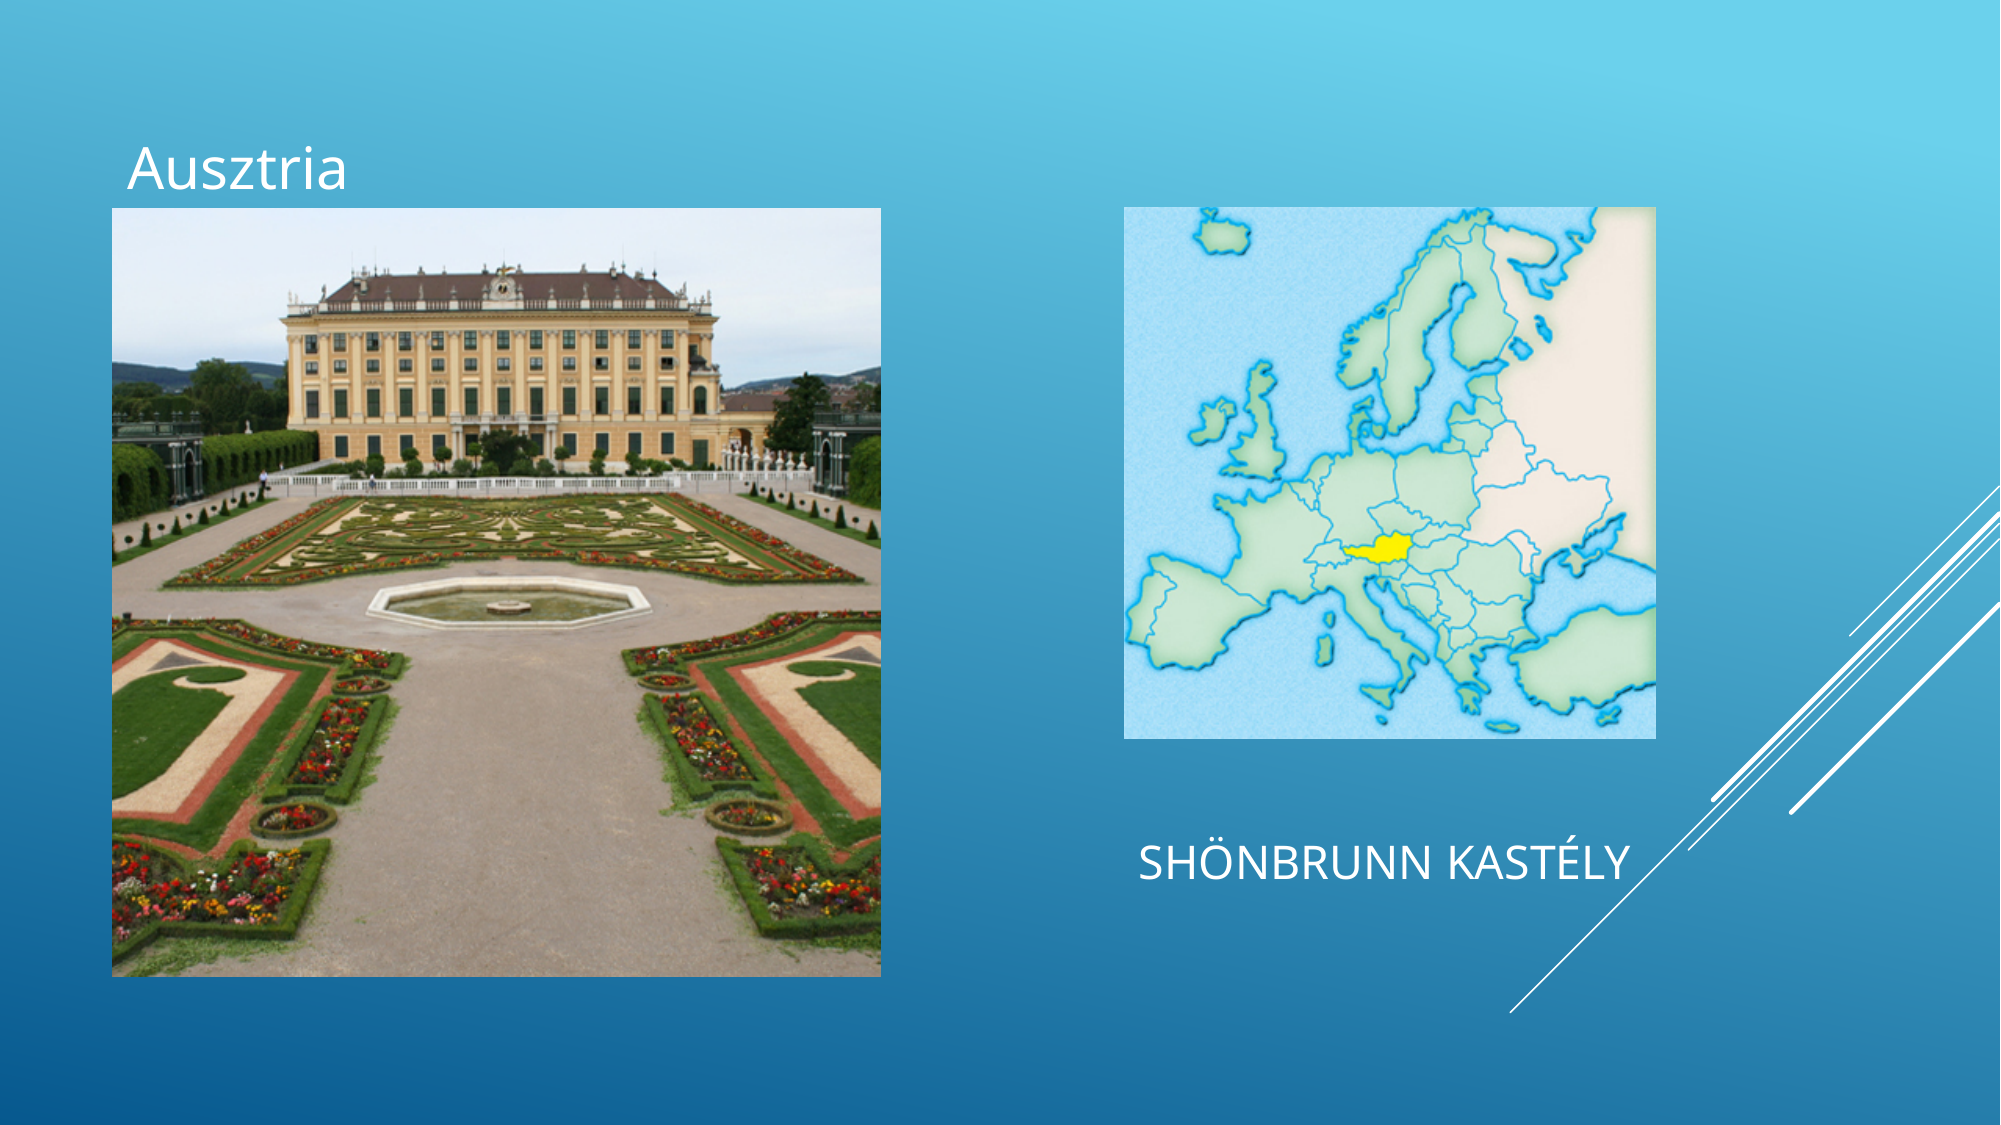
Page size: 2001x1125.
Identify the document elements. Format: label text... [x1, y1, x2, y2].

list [112, 208, 881, 977]
list Ausztria [112, 114, 876, 208]
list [1123, 206, 1656, 739]
title Shönbrunn kastély [1123, 801, 1656, 920]
